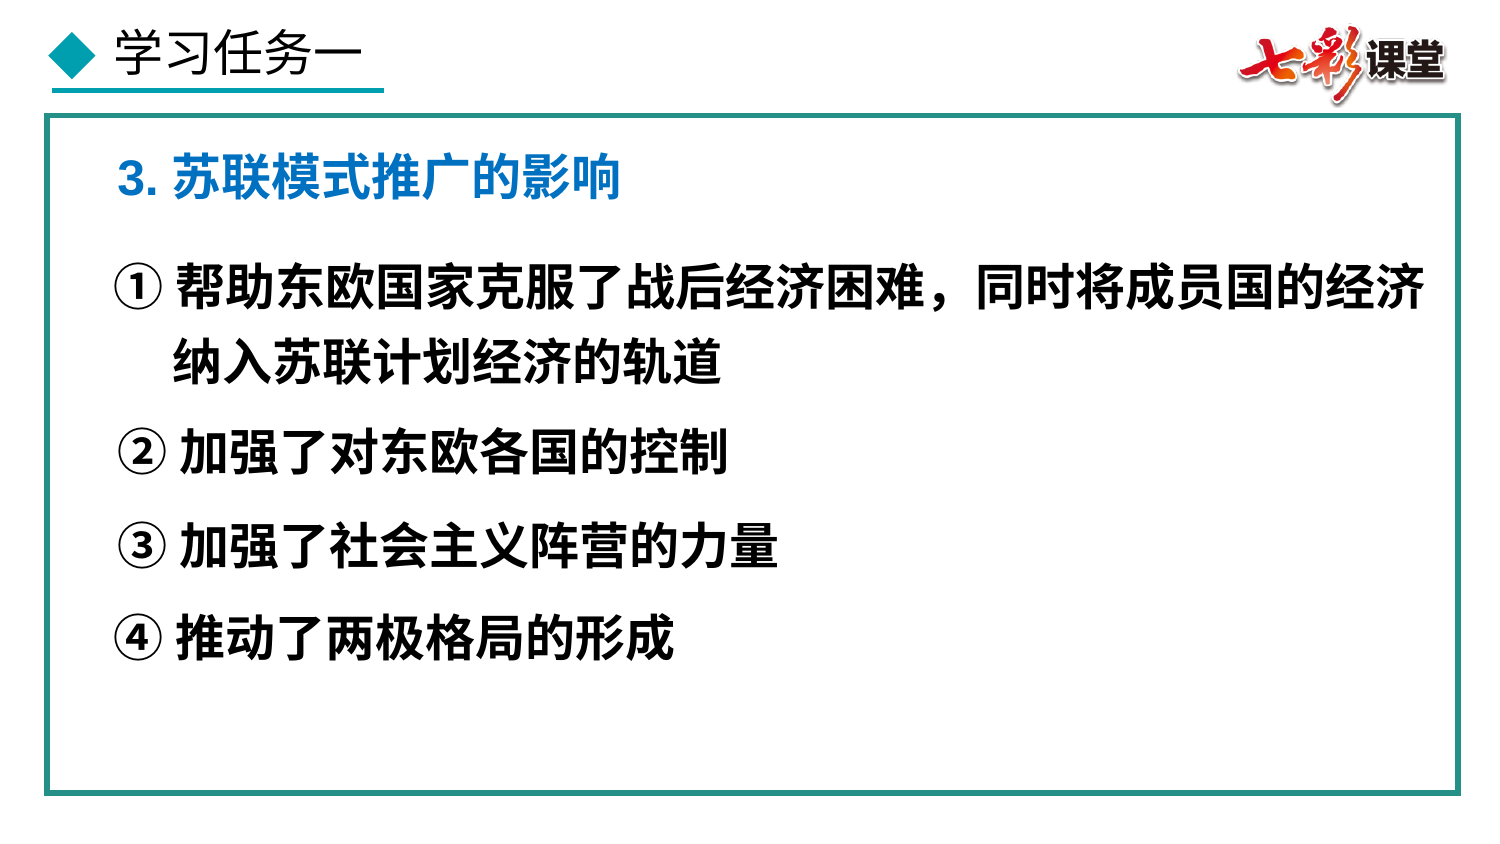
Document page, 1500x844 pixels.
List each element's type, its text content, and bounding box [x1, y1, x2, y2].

text_box ②加强了对东欧各国的控制 [102, 397, 755, 488]
text_box ③加强了社会主义阵营的力量 [102, 492, 932, 583]
text_box 3.苏联模式推广的影响 [102, 138, 648, 214]
picture [1234, 20, 1451, 108]
text_box ④推动了两极格局的形成 [98, 584, 767, 674]
text_box ①帮助东欧国家克服了战后经济困难，同时将成员国的经济纳入苏联计划经济的轨道 [98, 232, 1463, 398]
